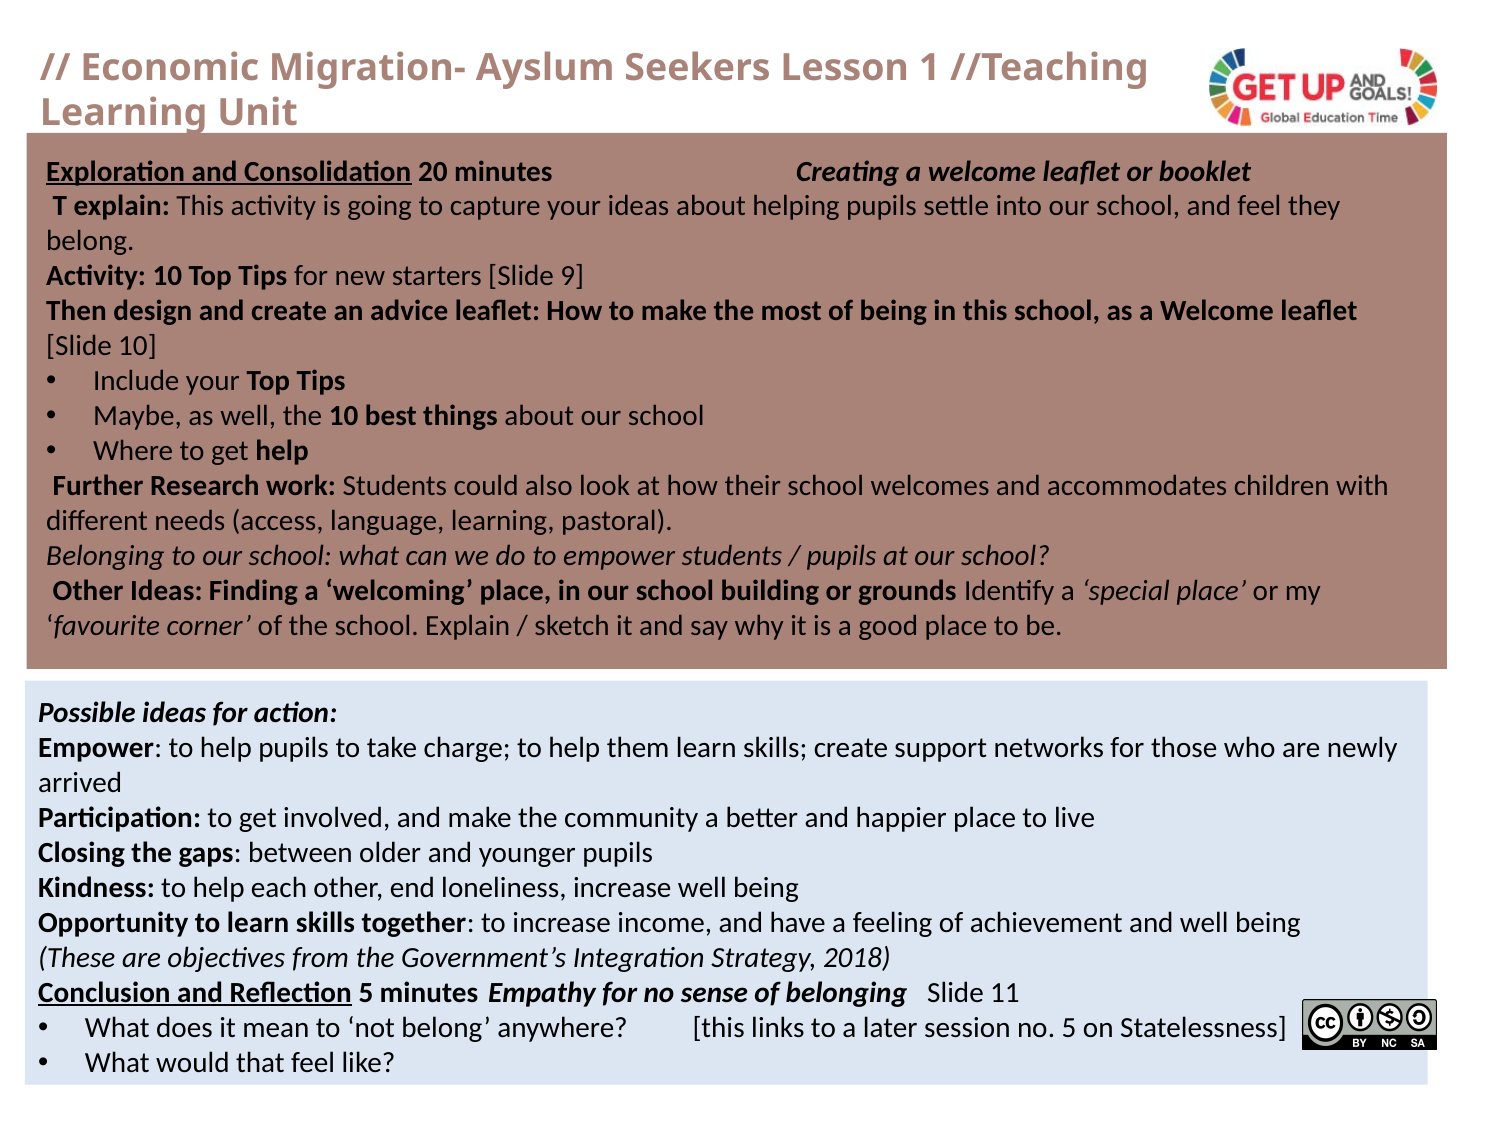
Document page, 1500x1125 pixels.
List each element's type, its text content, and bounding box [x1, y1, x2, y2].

picture [1209, 47, 1437, 127]
picture [1301, 999, 1437, 1050]
text_box [1086, 275, 1425, 371]
text_box // Economic Migration- Ayslum Seekers Lesson 1 //Teaching Learning Unit [26, 30, 1188, 126]
text_box [26, 132, 1447, 669]
text_box Exploration and Consolidation 20 minutes Creating a welcome leaflet or booklet T explain: This activity is going to capture your ideas about helping pupils settle into our school, and feel they belong. Activity: 10 Top Tips for new starters [Slide 9] Then design and create an advice leaflet: How to make the most of being in this school, as a Welcome leaflet [Slide 10] Include your Top Tips Maybe, as well, the 10 best things about our school Where to get help Further Research work: Students could also look at how their school welcomes and accommodates children with different needs (access, language, learning, pastoral). Belonging to our school: what can we do to empower students / pupils at our school? Other Ideas: Finding a ‘welcoming’ place, in our school building or grounds Identify a ‘special place’ or my ‘favourite corner’ of the school. Explain / sketch it and say why it is a good place to be. [33, 138, 1436, 681]
text_box Possible ideas for action: Empower: to help pupils to take charge; to help them learn skills; create support networks for those who are newly arrived Participation: to get involved, and make the community a better and happier place to live Closing the gaps: between older and younger pupils Kindness: to help each other, end loneliness, increase well being Opportunity to learn skills together: to increase income, and have a feeling of achievement and well being (These are objectives from the Government’s Integration Strategy, 2018) Conclusion and Reflection 5 minutes Empathy for no sense of belonging Slide 11 What does it mean to ‘not belong’ anywhere? [this links to a later session no. 5 on Statelessness] What would that feel like? [24, 680, 1428, 1085]
